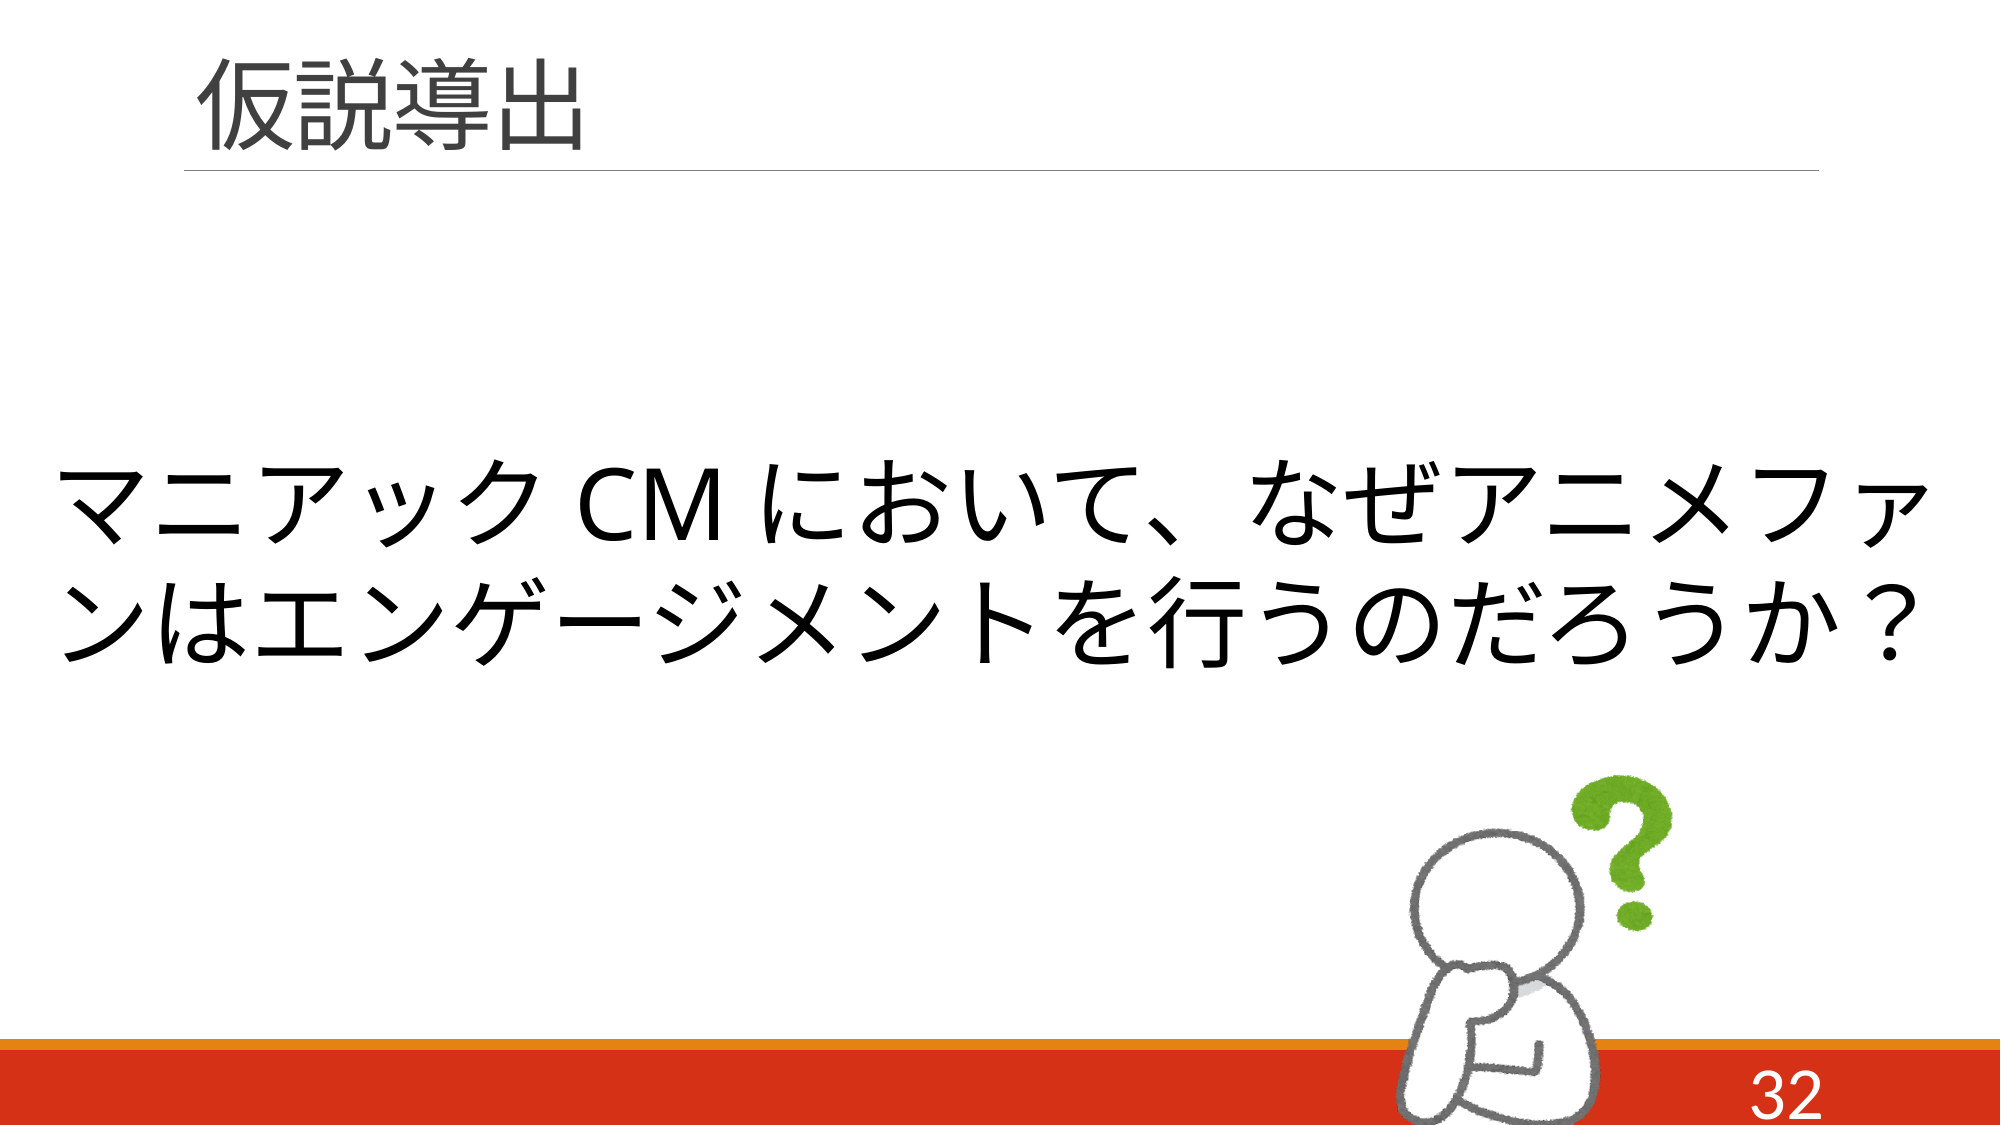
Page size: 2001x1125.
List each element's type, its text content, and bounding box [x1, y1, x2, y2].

picture [1271, 760, 1767, 1125]
title 仮説導出 [180, 28, 1830, 171]
text_box マニアックCMにおいて、なぜアニメファンはエンゲージメントを行うのだろうか？ [35, 433, 1969, 688]
slide_number 32 [1774, 1059, 1840, 1120]
